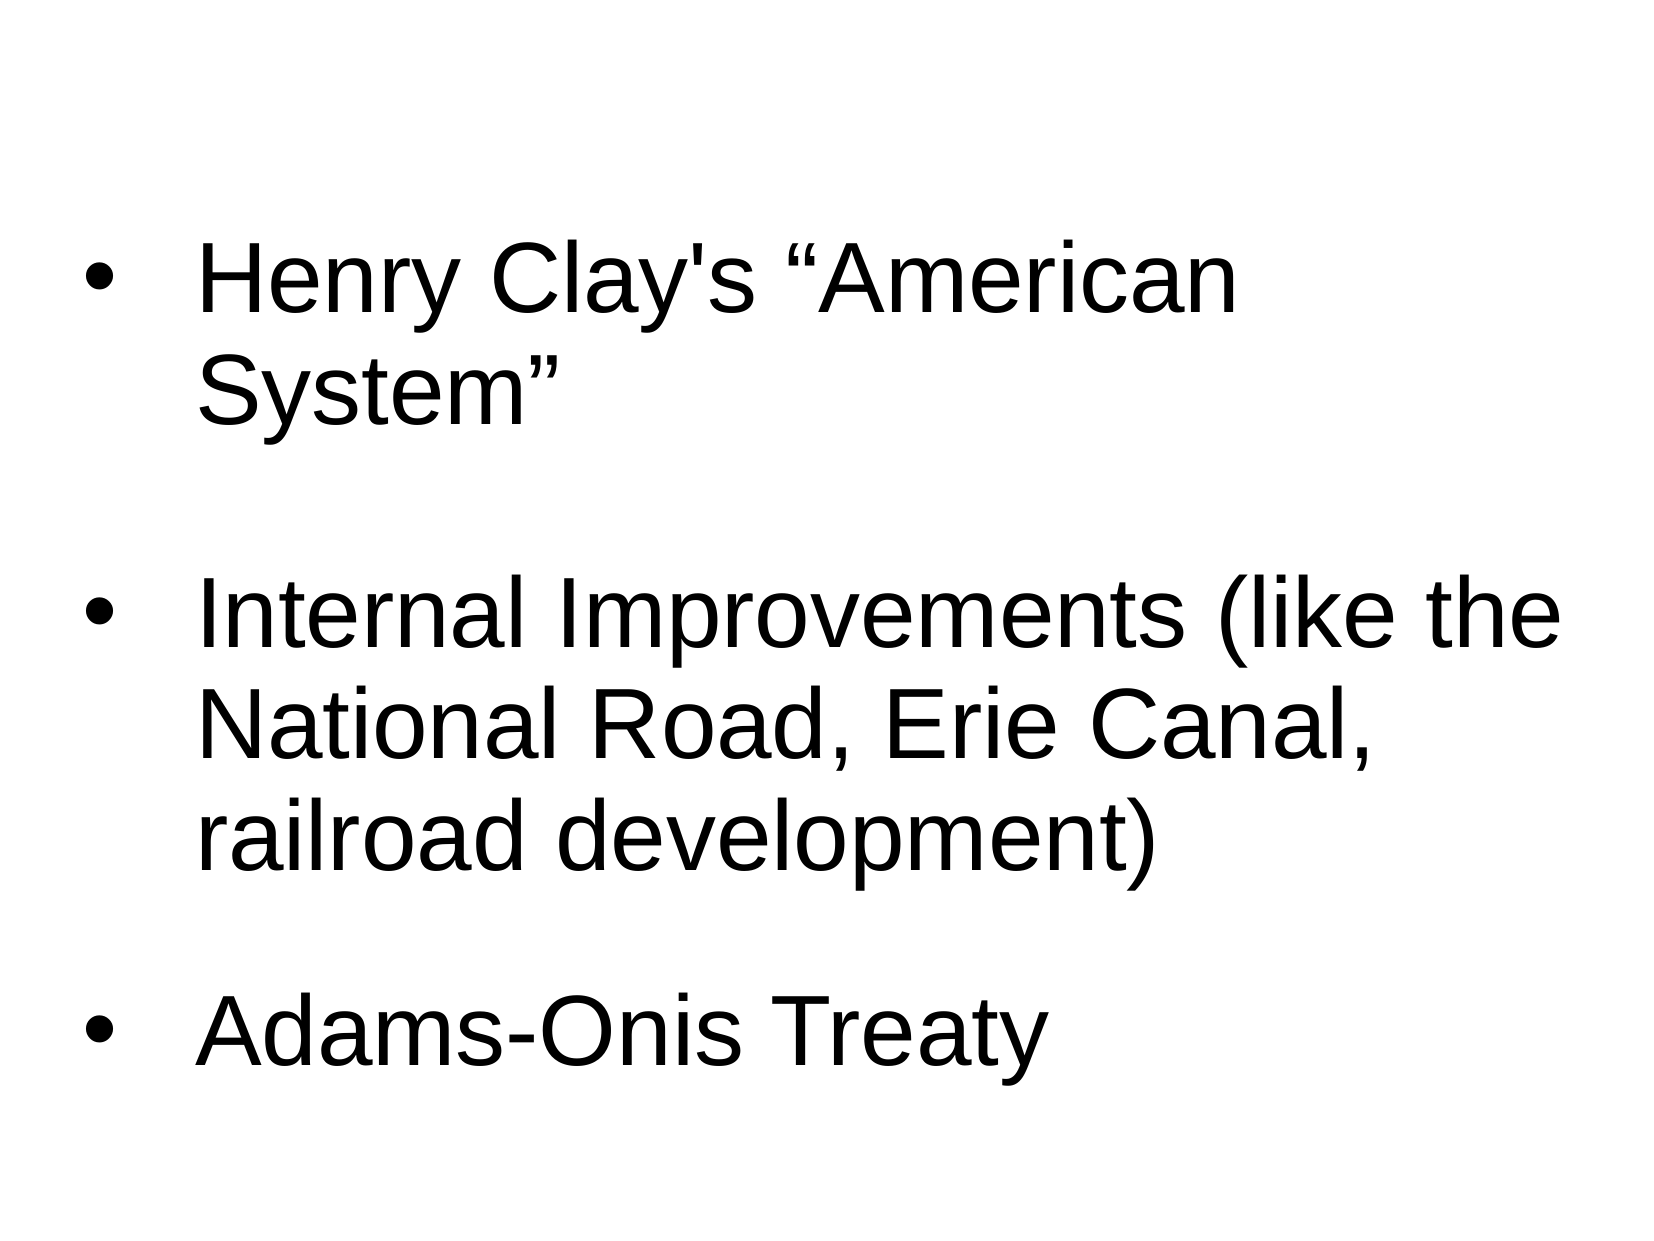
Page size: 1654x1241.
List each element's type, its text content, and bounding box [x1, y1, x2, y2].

text_box Henry Clay's “American System” Internal Improvements (like the National Road, Erie Canal, railroad development) Adams-Onis Treaty [82, 172, 1571, 1109]
